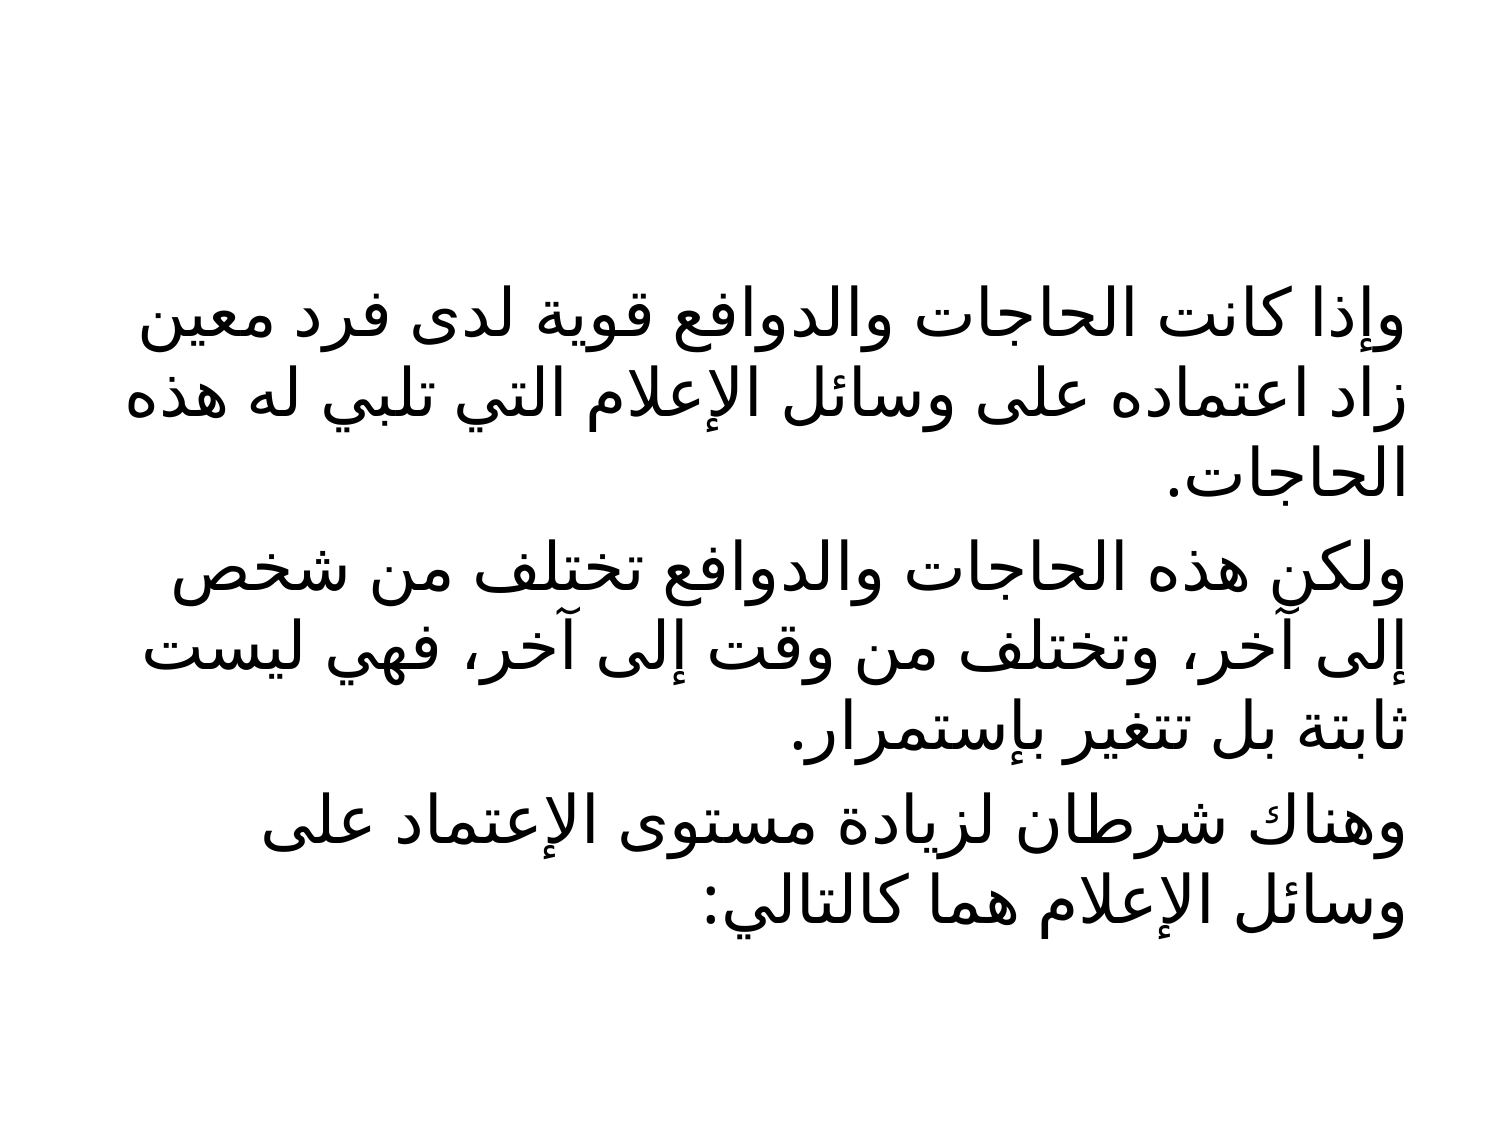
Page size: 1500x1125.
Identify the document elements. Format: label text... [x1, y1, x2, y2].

list وإذا كانت الحاجات والدوافع قوية لدى فرد معين زاد اعتماده على وسائل الإعلام التي تلبي له هذه الحاجات. ولكن هذه الحاجات والدوافع تختلف من شخص إلى آخر، وتختلف من وقت إلى آخر، فهي ليست ثابتة بل تتغير بإستمرار. وهناك شرطان لزيادة مستوى الإعتماد على وسائل الإعلام هما كالتالي: [75, 262, 1425, 1005]
